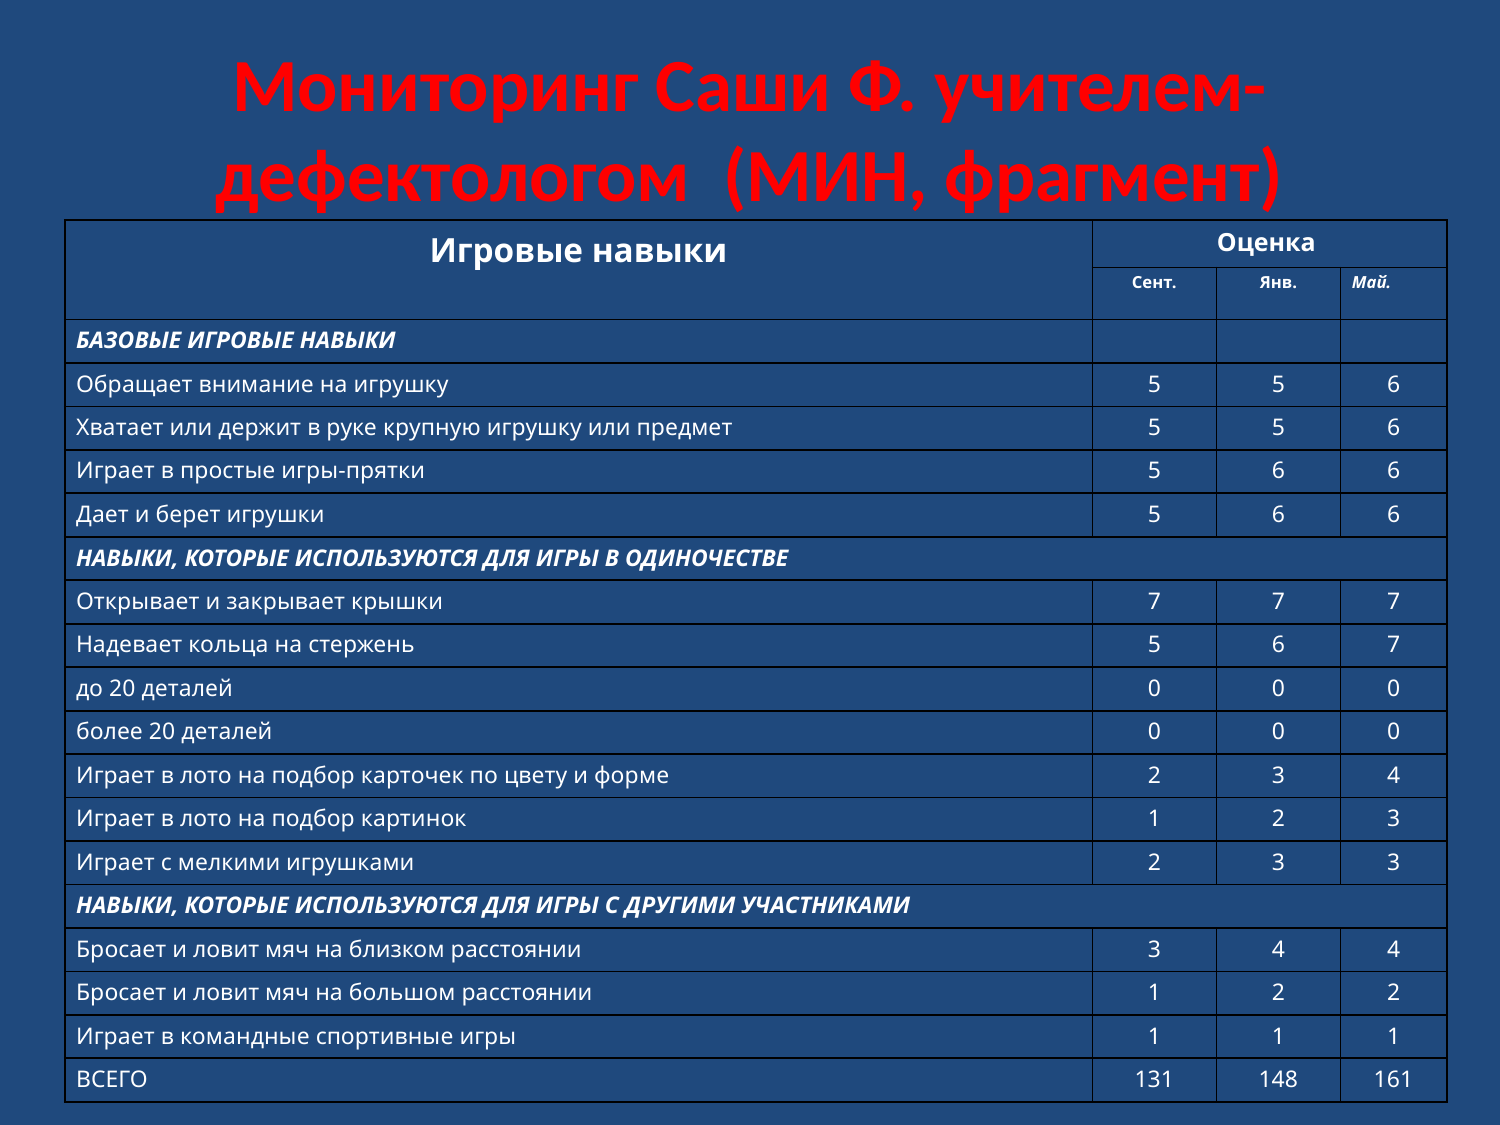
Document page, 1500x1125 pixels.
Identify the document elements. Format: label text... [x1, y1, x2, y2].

table_cell 5 [1093, 625, 1216, 666]
table_cell Играет в лото на подбор карточек по цвету и форме [66, 755, 1092, 797]
table_cell 4 [1341, 755, 1446, 797]
table_header Игровые навыки [66, 221, 1092, 319]
table_cell 5 [1093, 364, 1216, 406]
table_cell НАВЫКИ, КОТОРЫЕ ИСПОЛЬЗУЮТСЯ ДЛЯ ИГРЫ В ОДИНОЧЕСТВЕ [66, 538, 1446, 579]
table_cell Май. [1341, 268, 1446, 319]
table_cell 5 [1093, 494, 1216, 536]
title Мониторинг Саши Ф. учителем-дефектологом (МИН, фрагмент) [74, 44, 1426, 209]
table_cell [1341, 320, 1446, 362]
table_cell до 20 деталей [66, 668, 1092, 710]
table_cell 3 [1093, 929, 1216, 971]
table_cell 6 [1341, 364, 1446, 406]
table_cell Бросает и ловит мяч на близком расстоянии [66, 929, 1092, 971]
table_cell 6 [1341, 407, 1446, 449]
table_cell 7 [1341, 581, 1446, 623]
table_cell Играет в лото на подбор картинок [66, 798, 1092, 840]
table_cell Играет в простые игры-прятки [66, 451, 1092, 492]
table_cell 3 [1341, 842, 1446, 884]
table_cell 7 [1341, 625, 1446, 666]
table_cell Открывает и закрывает крышки [66, 581, 1092, 623]
table_cell 6 [1217, 451, 1340, 492]
table_cell НАВЫКИ, КОТОРЫЕ ИСПОЛЬЗУЮТСЯ ДЛЯ ИГРЫ С ДРУГИМИ УЧАСТНИКАМИ [66, 885, 1446, 927]
table_cell Сент. [1093, 268, 1216, 319]
table_cell 5 [1217, 407, 1340, 449]
table_cell [1217, 320, 1340, 362]
table_cell 2 [1217, 972, 1340, 1014]
table_cell ВСЕГО [66, 1059, 1092, 1101]
table_cell 0 [1217, 668, 1340, 710]
table_cell Янв. [1217, 268, 1340, 319]
table_cell Хватает или держит в руке крупную игрушку или предмет [66, 407, 1092, 449]
table_cell 3 [1217, 842, 1340, 884]
table_cell 7 [1217, 581, 1340, 623]
table_cell более 20 деталей [66, 712, 1092, 753]
table_cell 0 [1341, 712, 1446, 753]
table_cell 2 [1341, 972, 1446, 1014]
table_cell Бросает и ловит мяч на большом расстоянии [66, 972, 1092, 1014]
table_cell Играет с мелкими игрушками [66, 842, 1092, 884]
table_cell 4 [1217, 929, 1340, 971]
table_cell 1 [1093, 1016, 1216, 1057]
table_cell 6 [1217, 625, 1340, 666]
table_cell БАЗОВЫЕ ИГРОВЫЕ НАВЫКИ [66, 320, 1092, 362]
table_cell Обращает внимание на игрушку [66, 364, 1092, 406]
table_cell Надевает кольца на стержень [66, 625, 1092, 666]
table_cell 0 [1217, 712, 1340, 753]
table_cell 0 [1341, 668, 1446, 710]
table_cell 6 [1217, 494, 1340, 536]
table_cell 2 [1217, 798, 1340, 840]
table_header Оценка [1093, 221, 1446, 267]
table_cell 148 [1217, 1059, 1340, 1101]
table_cell Играет в командные спортивные игры [66, 1016, 1092, 1057]
table_cell 3 [1217, 755, 1340, 797]
table_cell 7 [1093, 581, 1216, 623]
table_cell 1 [1093, 972, 1216, 1014]
table_cell 0 [1093, 712, 1216, 753]
table_cell 3 [1341, 798, 1446, 840]
table_cell 131 [1093, 1059, 1216, 1101]
table_cell 1 [1217, 1016, 1340, 1057]
table_cell [1093, 320, 1216, 362]
table_cell Дает и берет игрушки [66, 494, 1092, 536]
table_cell 161 [1341, 1059, 1446, 1101]
table_cell 4 [1341, 929, 1446, 971]
table_cell 0 [1093, 668, 1216, 710]
table_cell 5 [1093, 407, 1216, 449]
table_cell 5 [1093, 451, 1216, 492]
table_cell 6 [1341, 494, 1446, 536]
table_cell 2 [1093, 755, 1216, 797]
table_cell 1 [1341, 1016, 1446, 1057]
table_cell 2 [1093, 842, 1216, 884]
table_cell 1 [1093, 798, 1216, 840]
table_cell 5 [1217, 364, 1340, 406]
table_cell 6 [1341, 451, 1446, 492]
